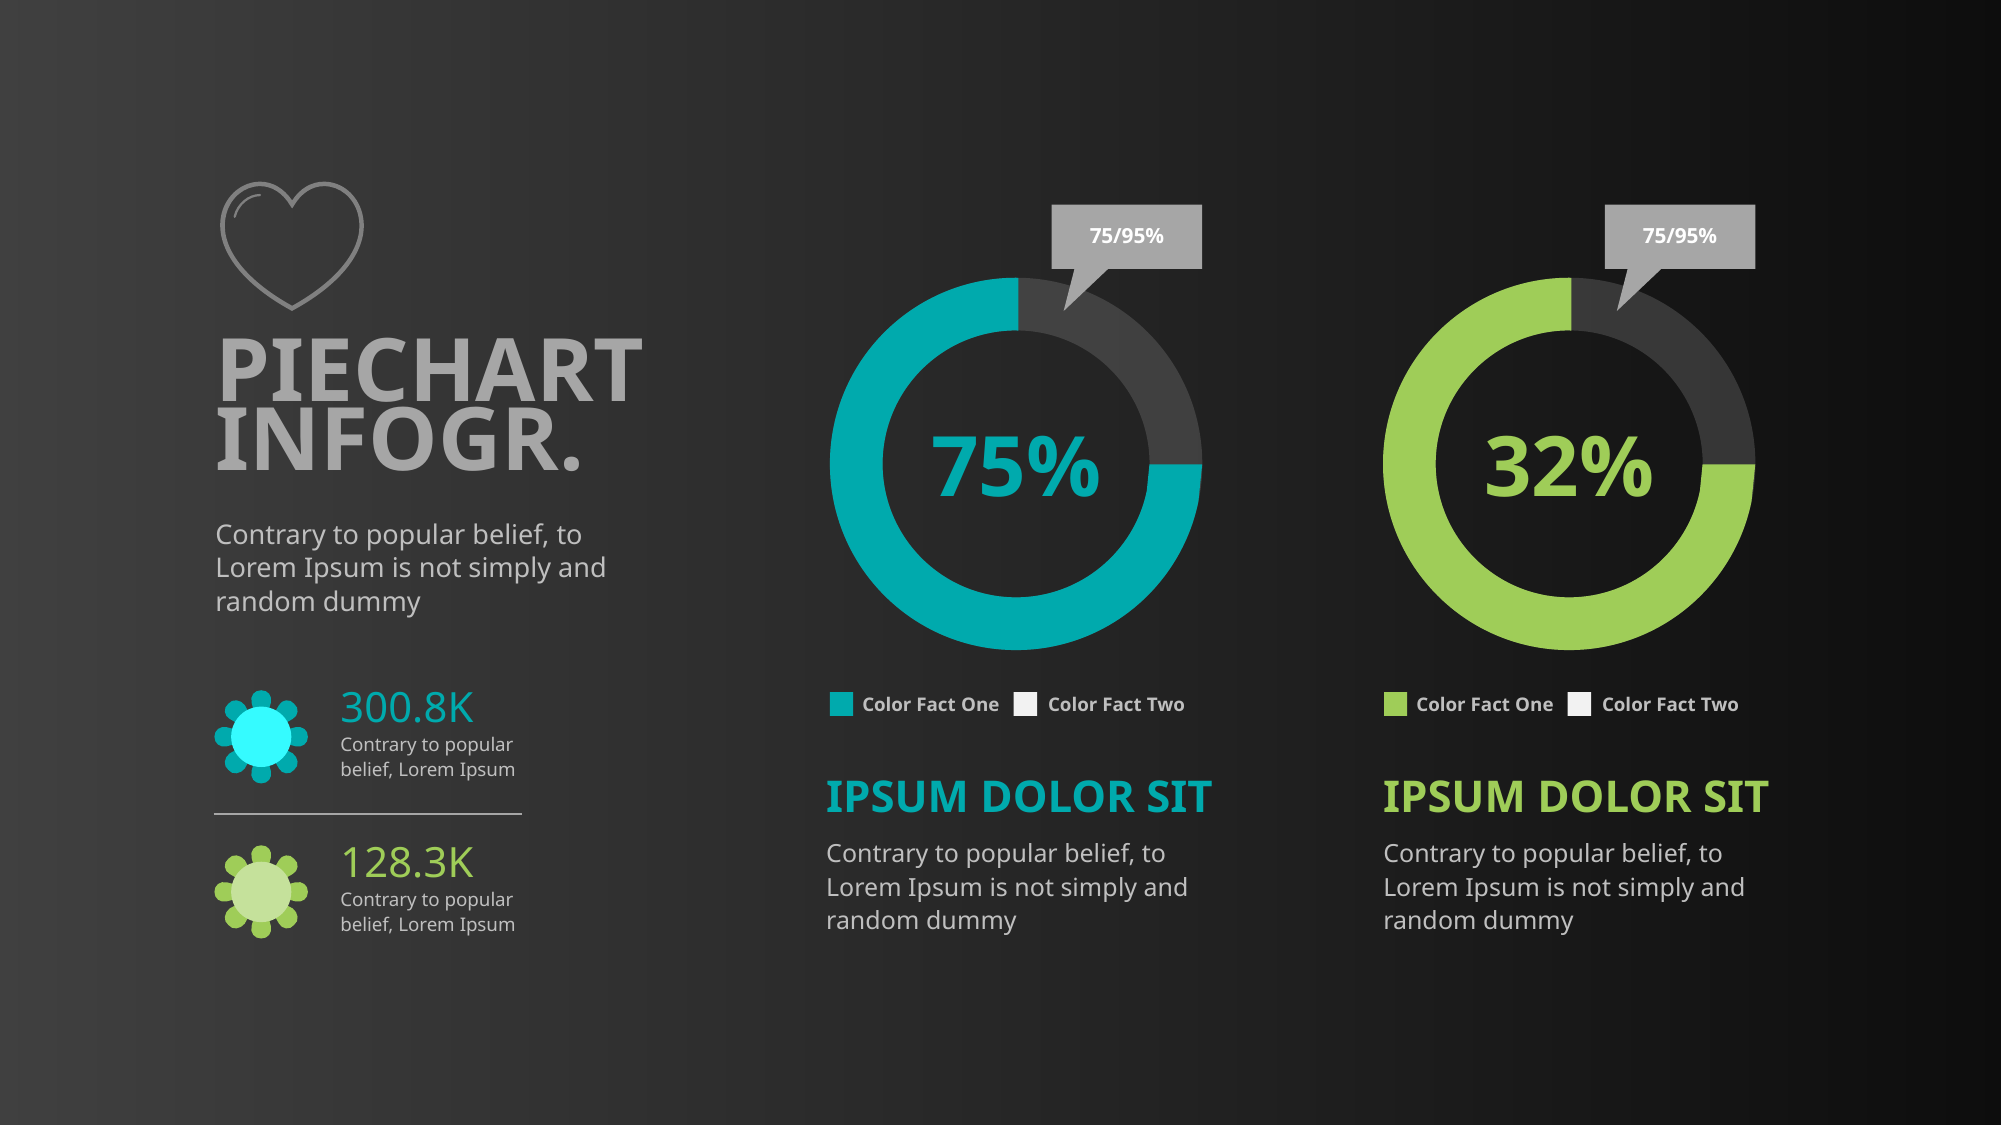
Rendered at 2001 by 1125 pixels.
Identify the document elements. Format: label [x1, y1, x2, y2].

text_box [0, 0, 2000, 1125]
text_box [200, 181, 1804, 944]
